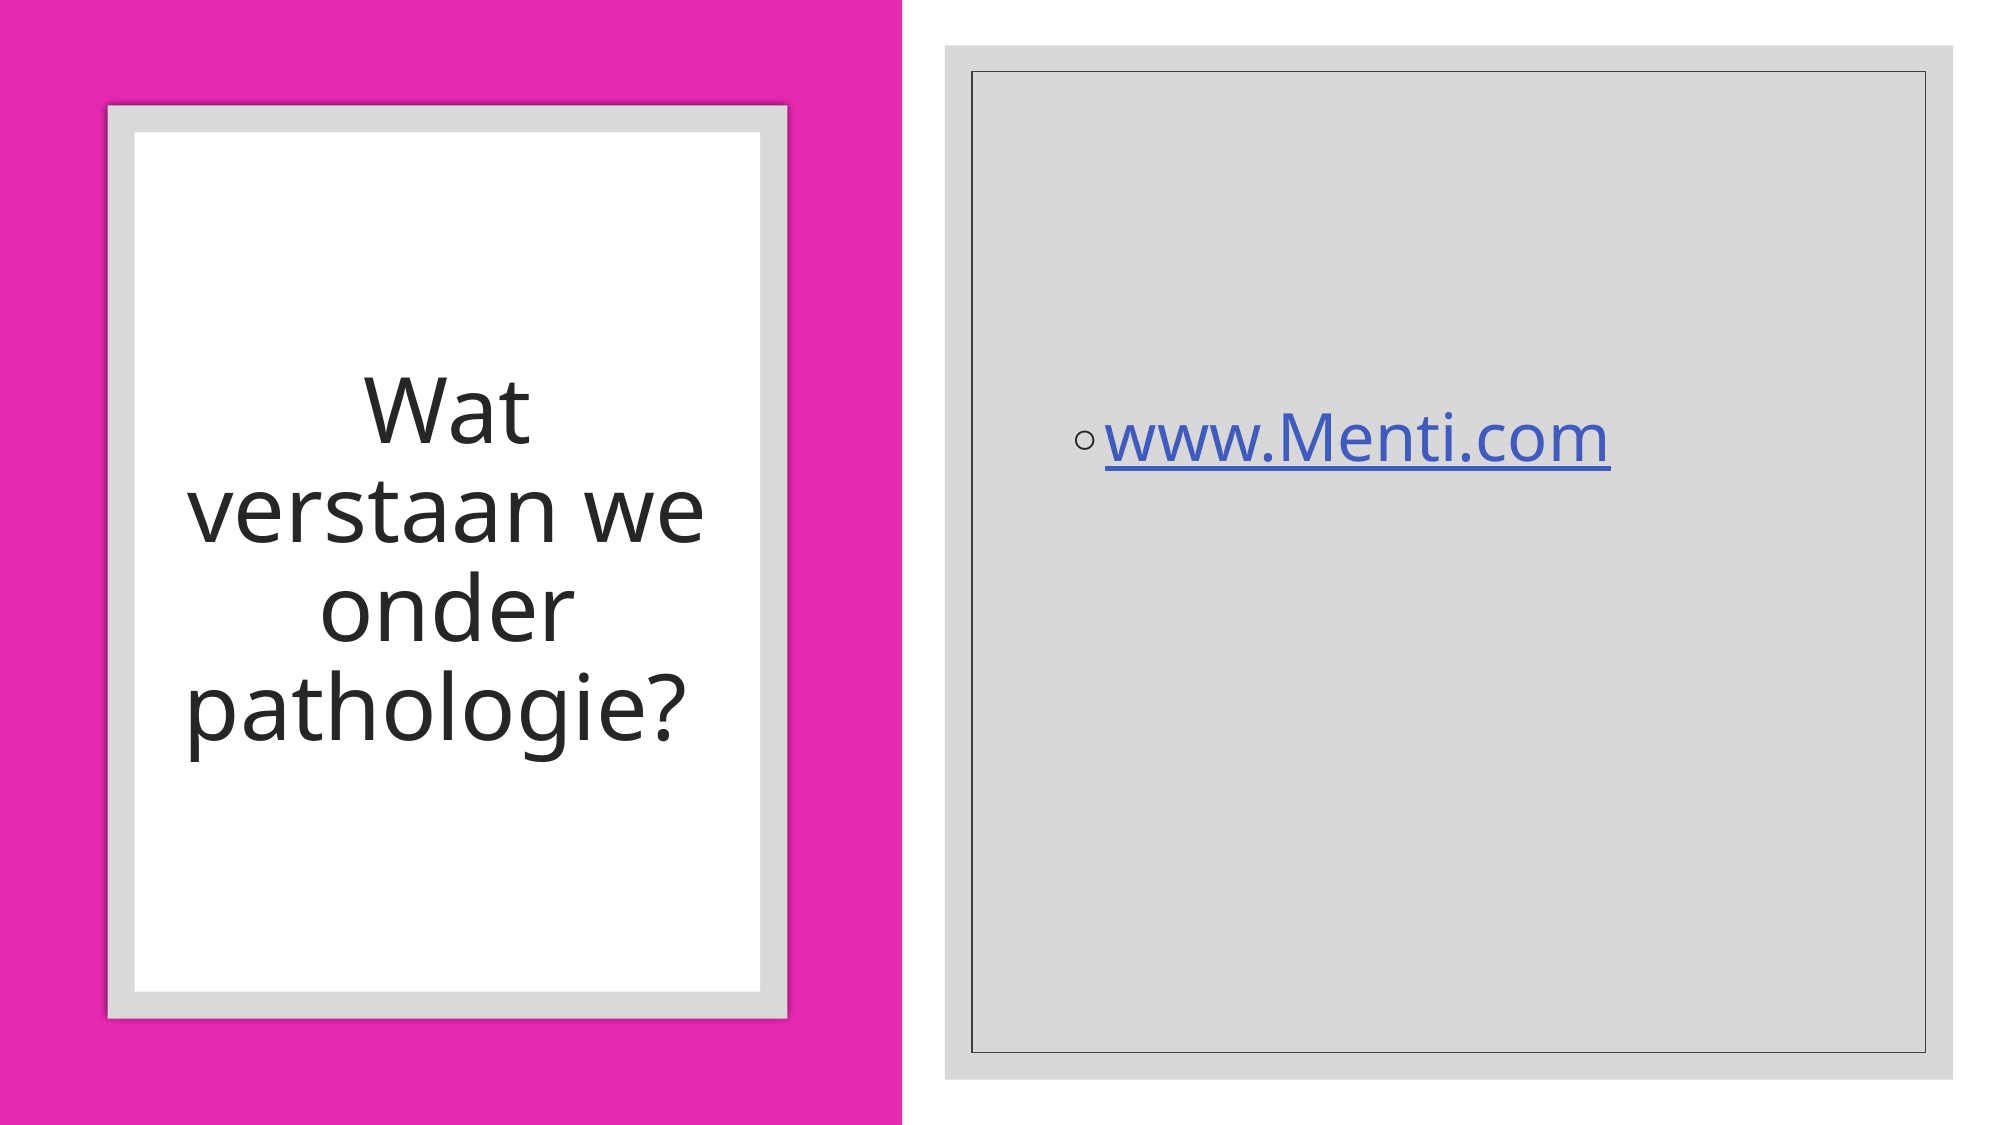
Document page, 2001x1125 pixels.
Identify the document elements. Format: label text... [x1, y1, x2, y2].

text_box [134, 132, 761, 992]
text_box [944, 44, 1954, 1081]
text_box [0, 0, 903, 1125]
text_box [107, 105, 788, 1019]
list www.Menti.com [1050, 153, 1850, 972]
title Wat verstaan we onder pathologie? [161, 194, 735, 931]
text_box [971, 71, 1926, 1053]
text_box [903, 0, 2000, 1125]
